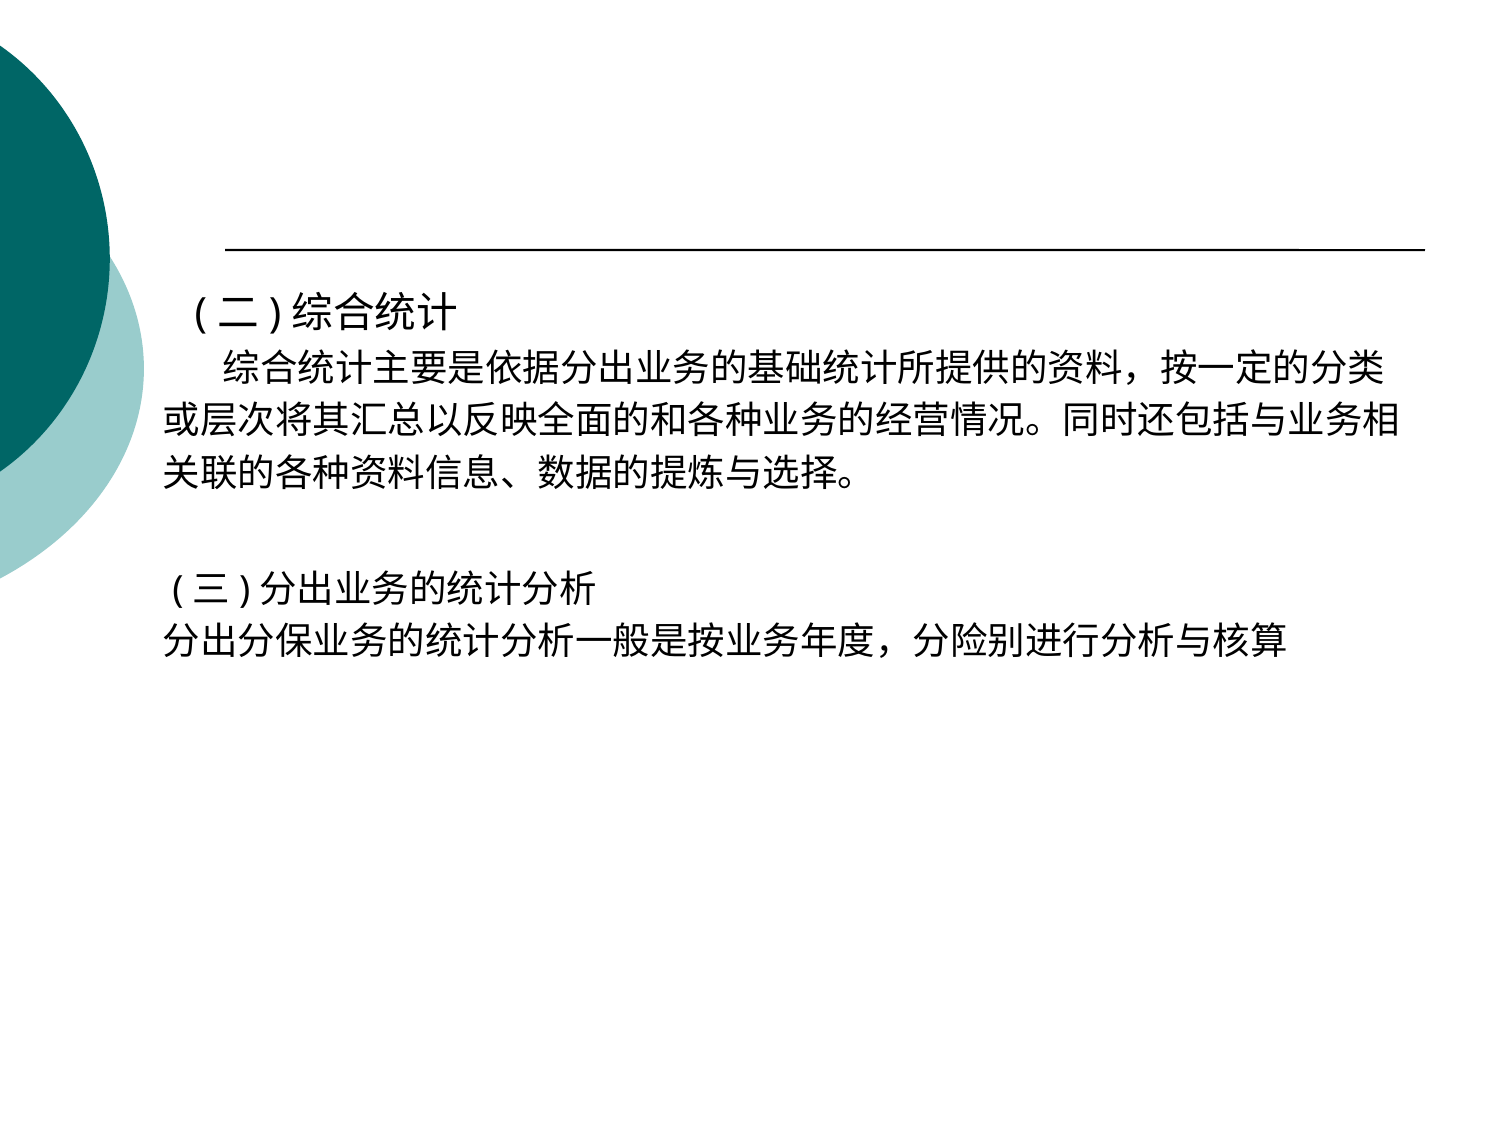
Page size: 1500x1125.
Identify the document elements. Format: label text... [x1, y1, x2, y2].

list (三)分出业务的统计分析 分出分保业务的统计分析一般是按业务年度，分险别进行分析与核算 [147, 557, 1449, 674]
text_box (二)综合统计 综合统计主要是依据分出业务的基础统计所提供的资料，按一定的分类 或层次将其汇总以反映全面的和各种业务的经营情况。同时还包括与业务相 关联的各种资料信息、数据的提炼与选择。 [147, 278, 1449, 516]
